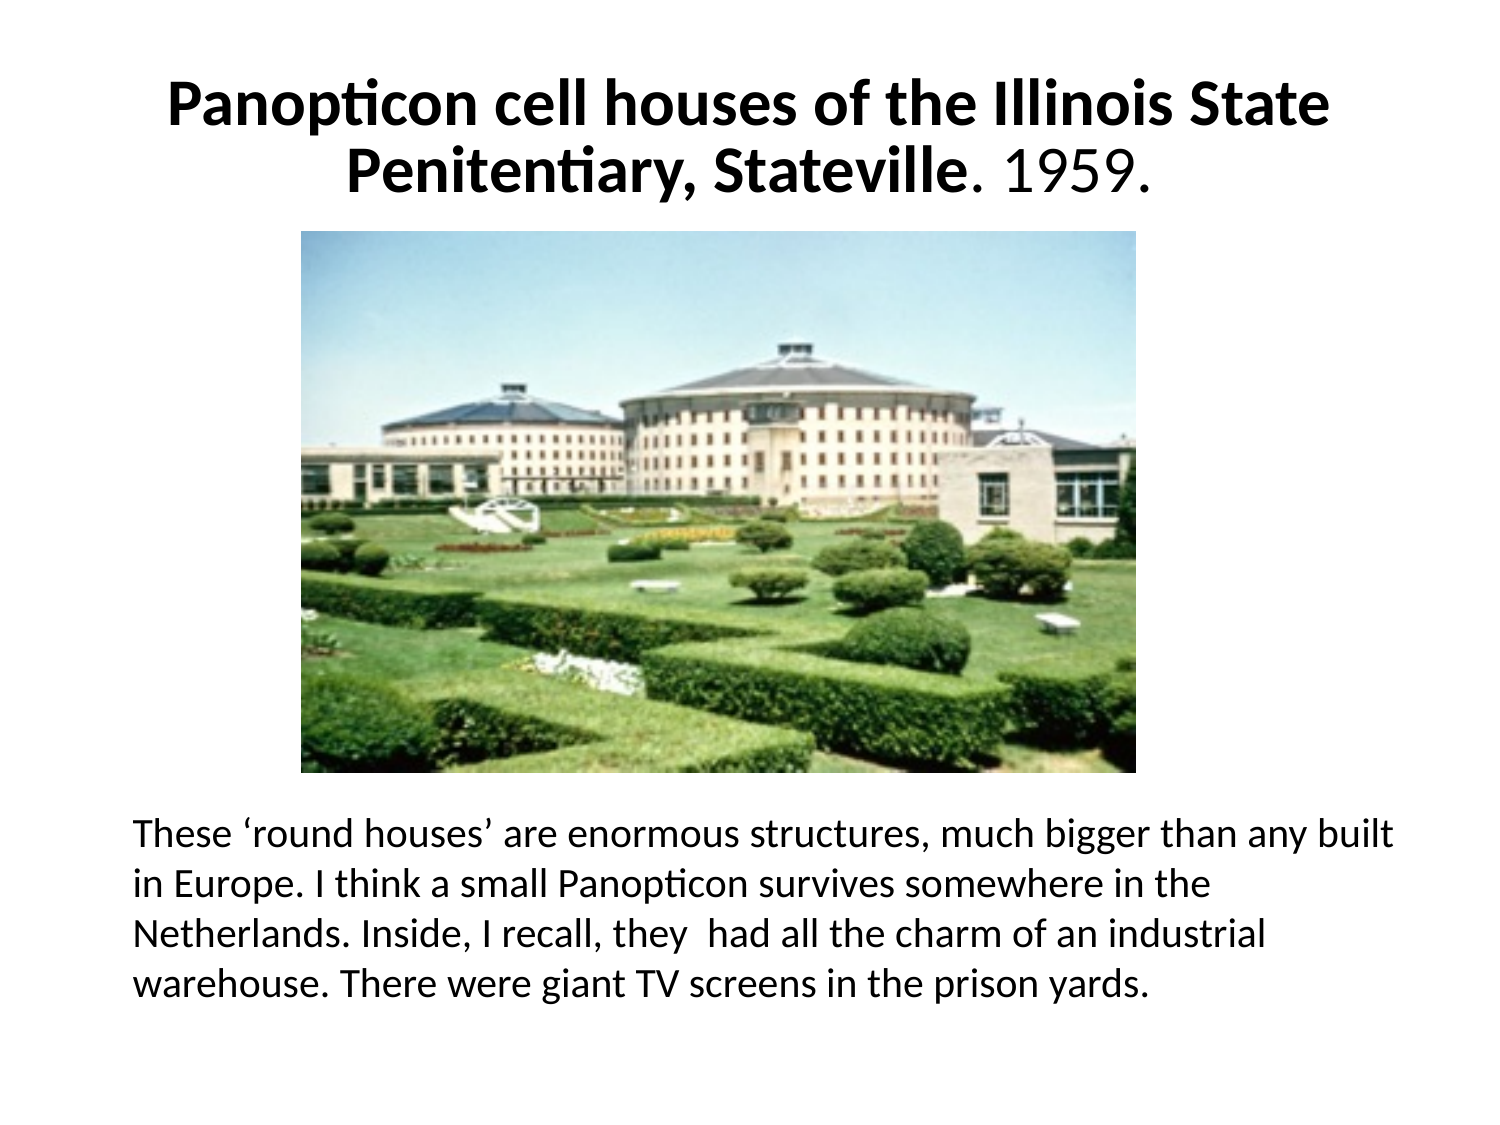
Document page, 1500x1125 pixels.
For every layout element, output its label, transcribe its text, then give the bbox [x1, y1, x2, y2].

picture [300, 231, 1136, 773]
text_box These ‘round houses’ are enormous structures, much bigger than any built in Europe. I think a small Panopticon survives somewhere in the Netherlands. Inside, I recall, they had all the charm of an industrial warehouse. There were giant TV screens in the prison yards. [117, 798, 1441, 1014]
title Panopticon cell houses of the Illinois State Penitentiary, Stateville. 1959. [75, 45, 1425, 233]
